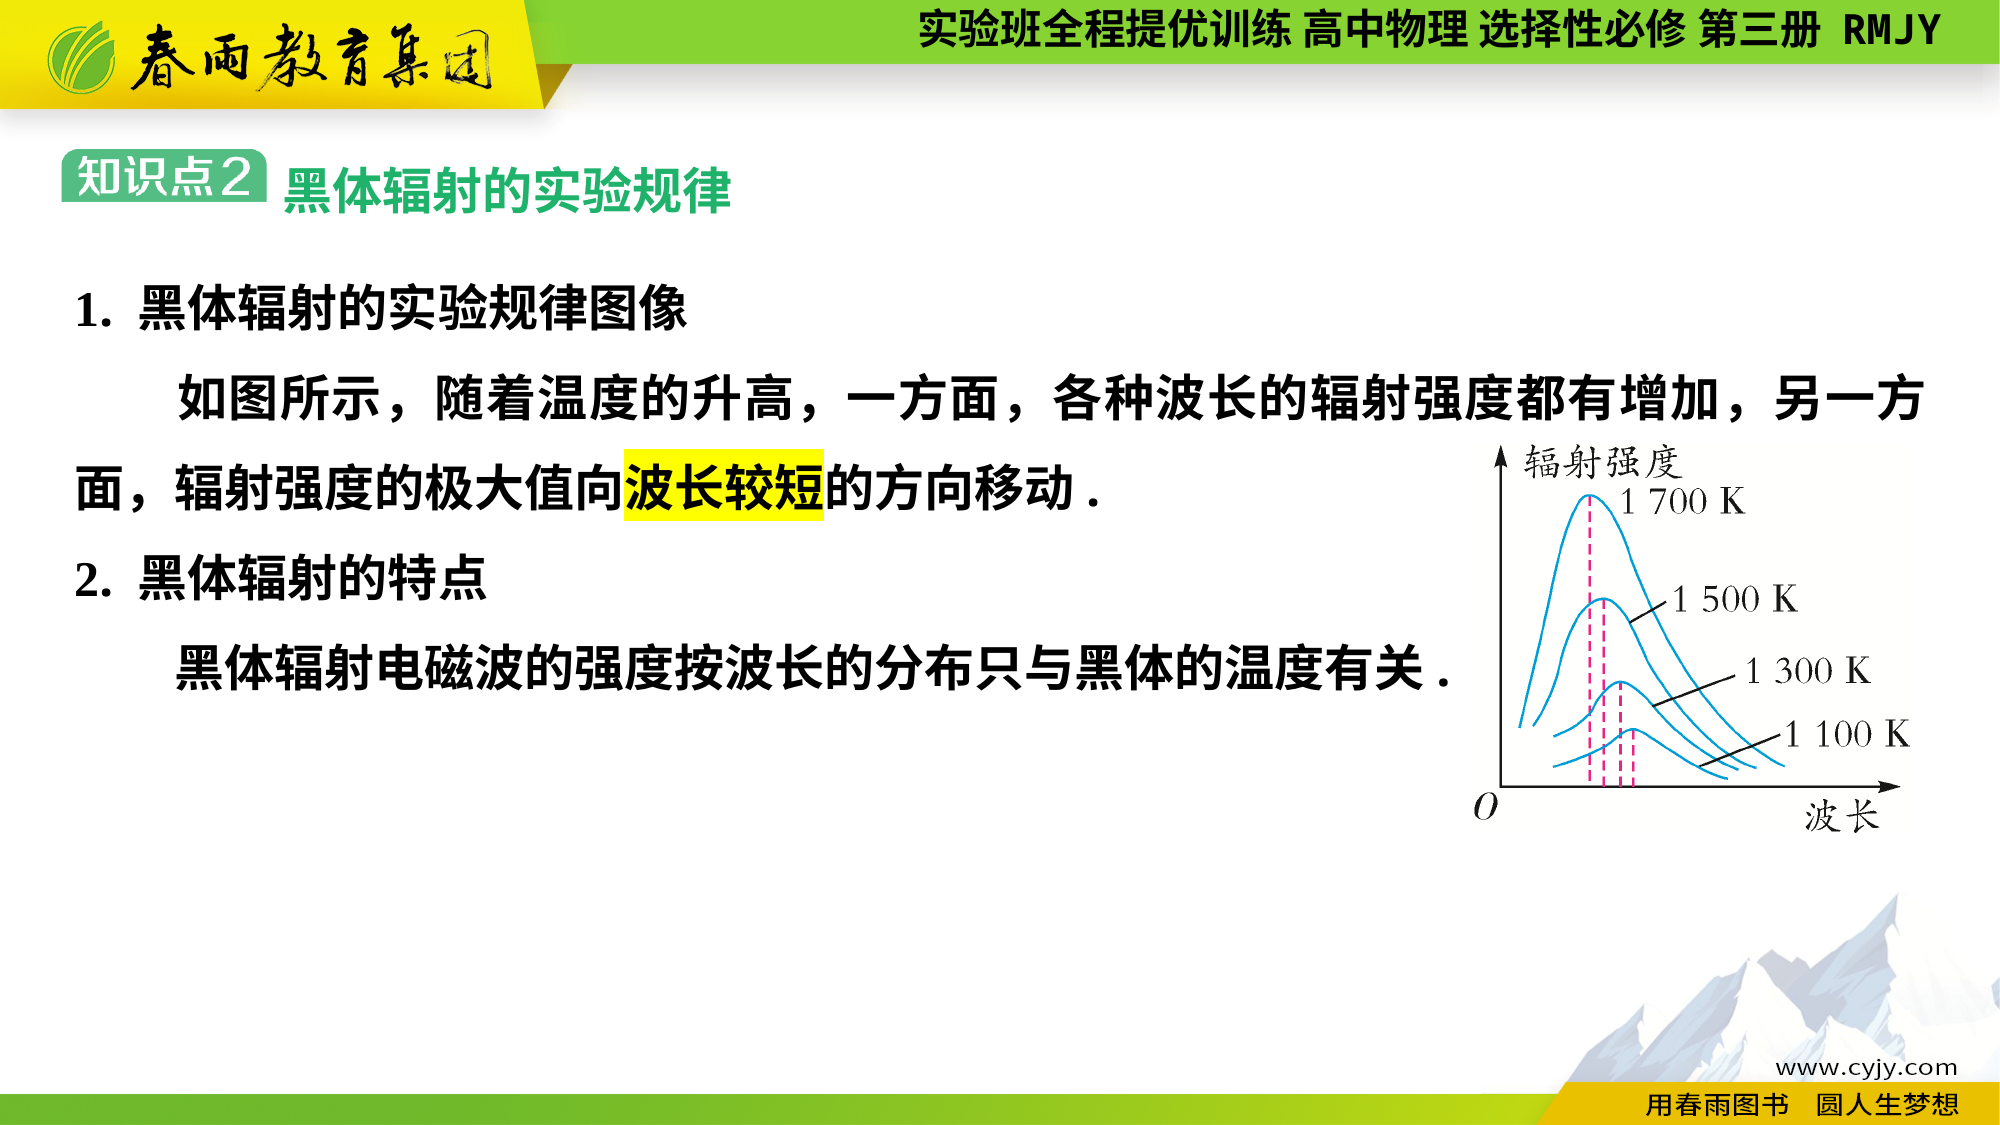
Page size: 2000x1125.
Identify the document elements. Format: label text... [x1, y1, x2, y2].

list 1. 黑体辐射的实验规律图像 如图所示，随着温度的升高，一方面，各种波长的辐射强度都有增加，另一方面，辐射强度的极大值向波长较短的方向移动. 2. 黑体辐射的特点 黑体辐射电磁波的强度按波长的分布只与黑体的温度有关. [59, 239, 1944, 698]
picture [0, 0, 2000, 1125]
text_box 黑体辐射的实验规律 [267, 122, 1944, 228]
